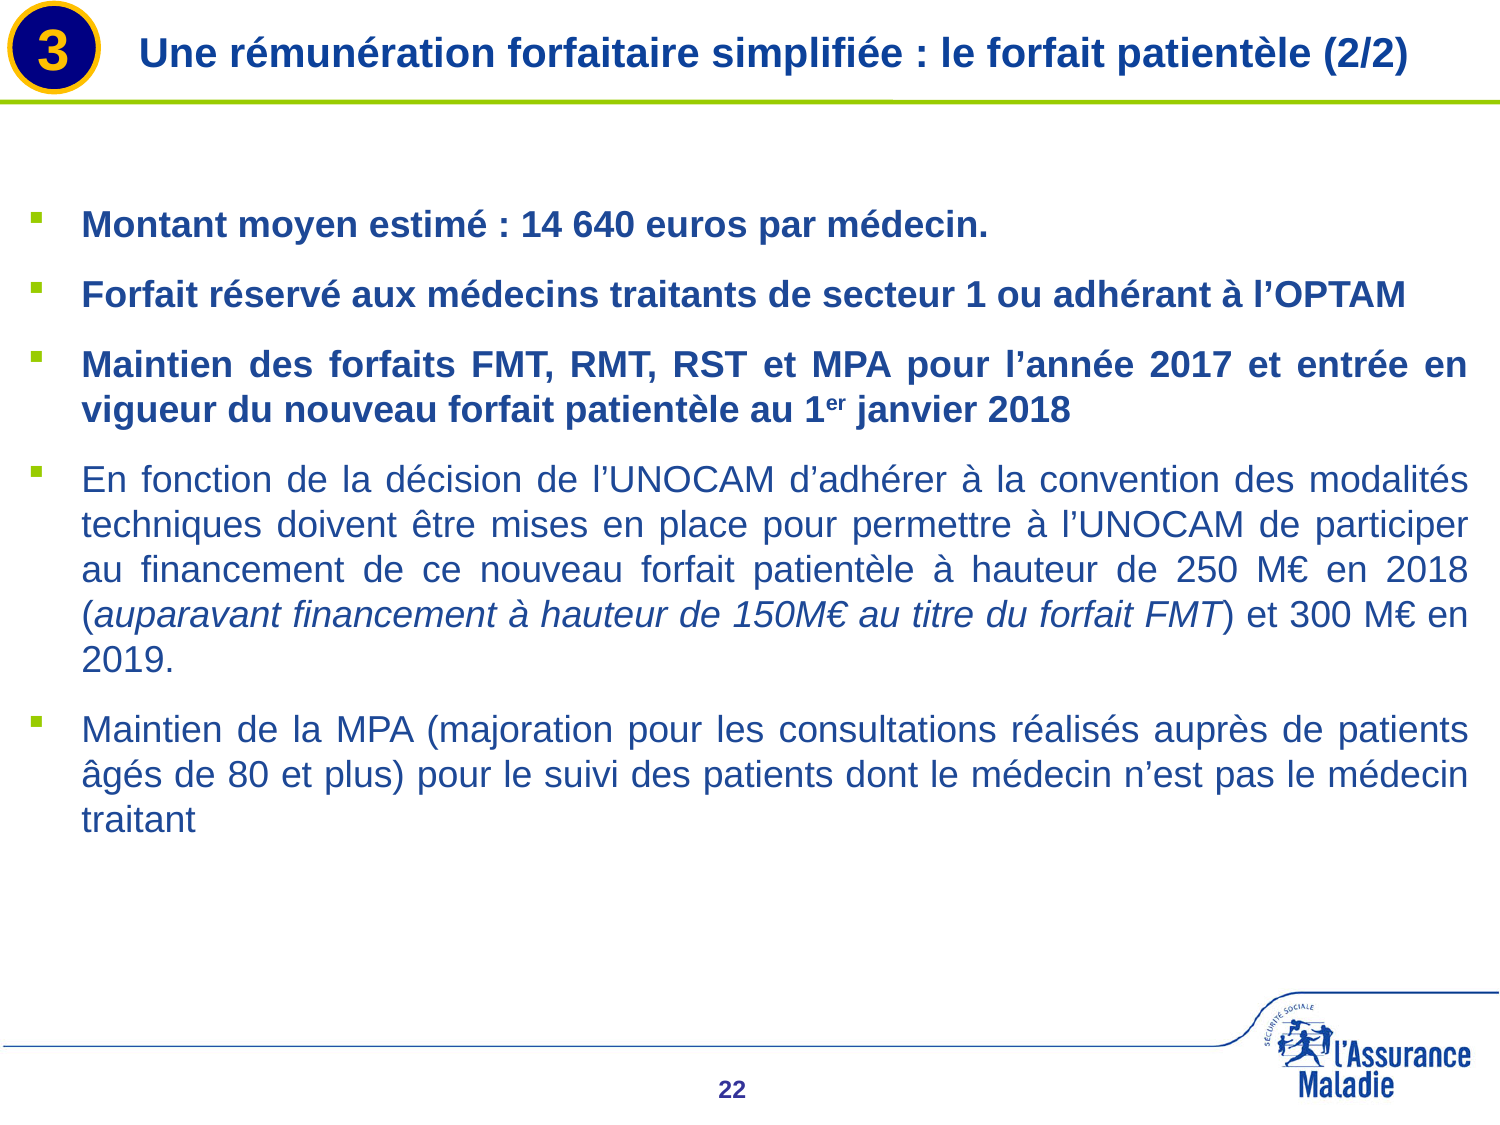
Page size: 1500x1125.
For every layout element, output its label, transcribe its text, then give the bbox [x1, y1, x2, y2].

slide_number 22 [690, 1070, 774, 1106]
picture [0, 988, 1500, 1124]
list Montant moyen estimé : 14 640 euros par médecin. Forfait réservé aux médecins traitants de secteur 1 ou adhérant à l’OPTAM Maintien des forfaits FMT, RMT, RST et MPA pour l’année 2017 et entrée en vigueur du nouveau forfait patientèle au 1er janvier 2018 En fonction de la décision de l’UNOCAM d’adhérer à la convention des modalités techniques doivent être mises en place pour permettre à l’UNOCAM de participer au financement de ce nouveau forfait patientèle à hauteur de 250 M€ en 2018 (auparavant financement à hauteur de 150M€ au titre du forfait FMT) et 300 M€ en 2019. Maintien de la MPA (majoration pour les consultations réalisés auprès de patients âgés de 80 et plus) pour le suivi des patients dont le médecin n’est pas le médecin traitant [13, 122, 1484, 965]
title Une rémunération forfaitaire simplifiée : le forfait patientèle (2/2) [123, 9, 1471, 92]
text_box 3 [9, 3, 99, 92]
